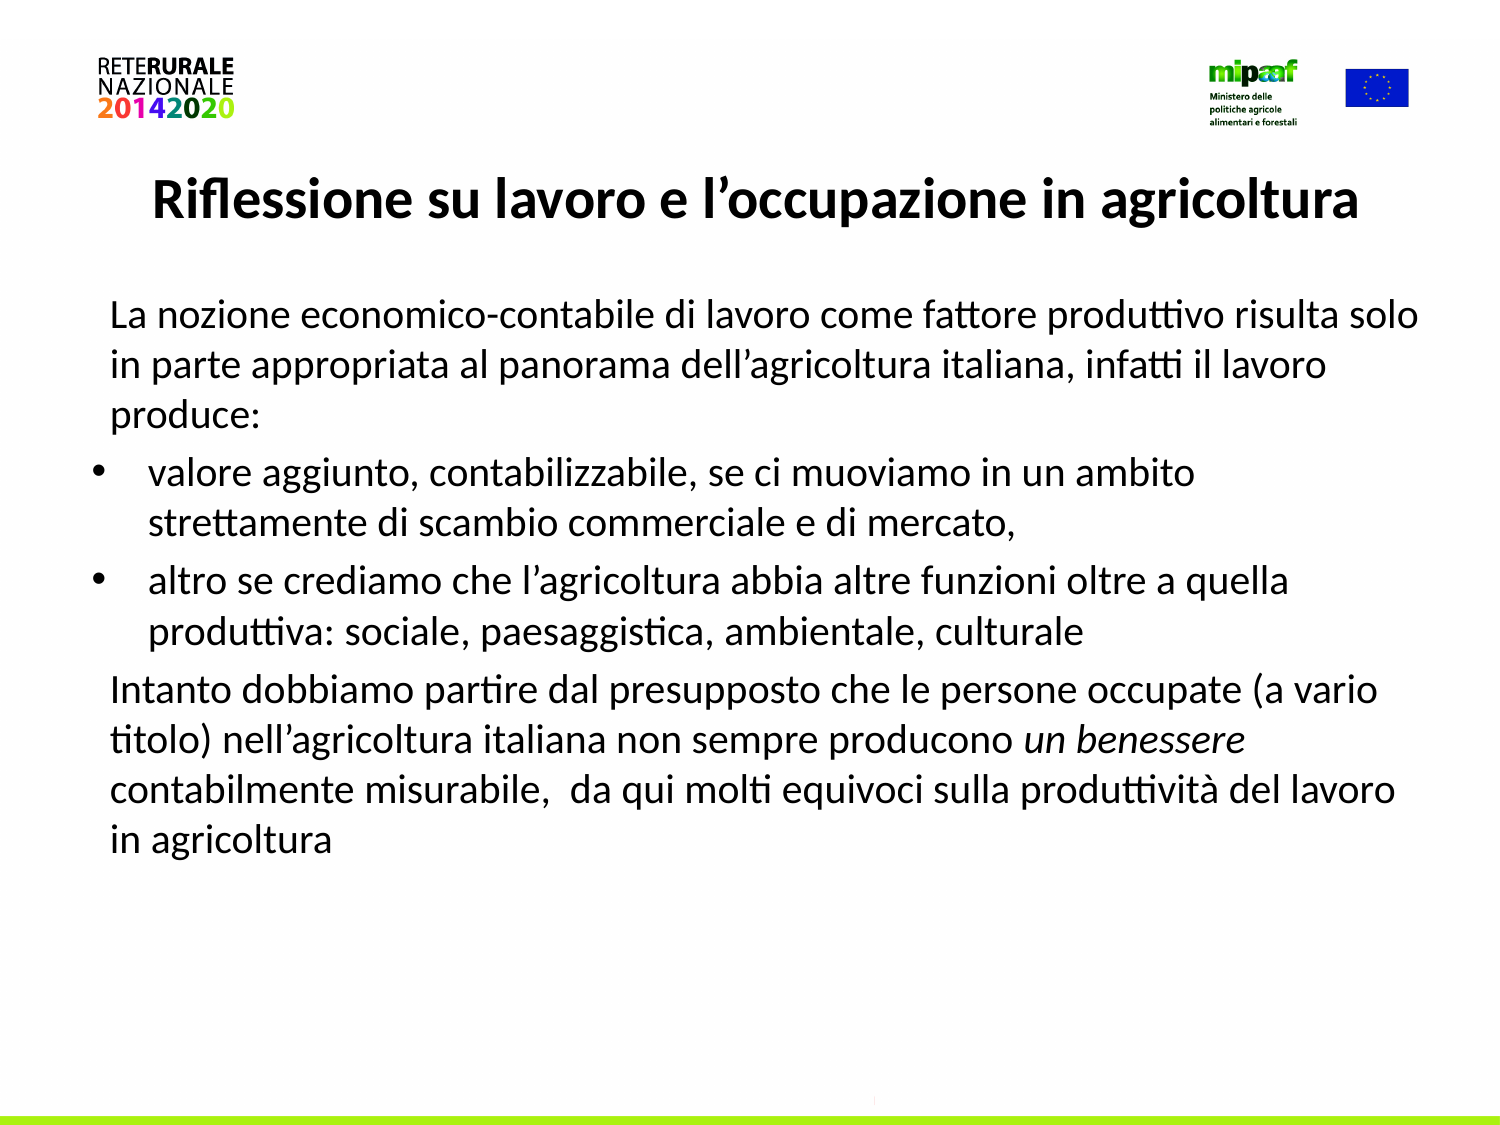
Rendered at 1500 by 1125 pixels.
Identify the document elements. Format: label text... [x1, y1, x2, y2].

picture [0, 39, 1500, 1125]
list La nozione economico-contabile di lavoro come fattore produttivo risulta solo in parte appropriata al panorama dell’agricoltura italiana, infatti il lavoro produce: valore aggiunto, contabilizzabile, se ci muoviamo in un ambito strettamente di scambio commerciale e di mercato, altro se crediamo che l’agricoltura abbia altre funzioni oltre a quella produttiva: sociale, paesaggistica, ambientale, culturale Intanto dobbiamo partire dal presupposto che le persone occupate (a vario titolo) nell’agricoltura italiana non sempre producono un benessere contabilmente misurabile, da qui molti equivoci sulla produttività del lavoro in agricoltura [76, 278, 1439, 1000]
title Riflessione su lavoro e l’occupazione in agricoltura [135, 101, 1392, 290]
